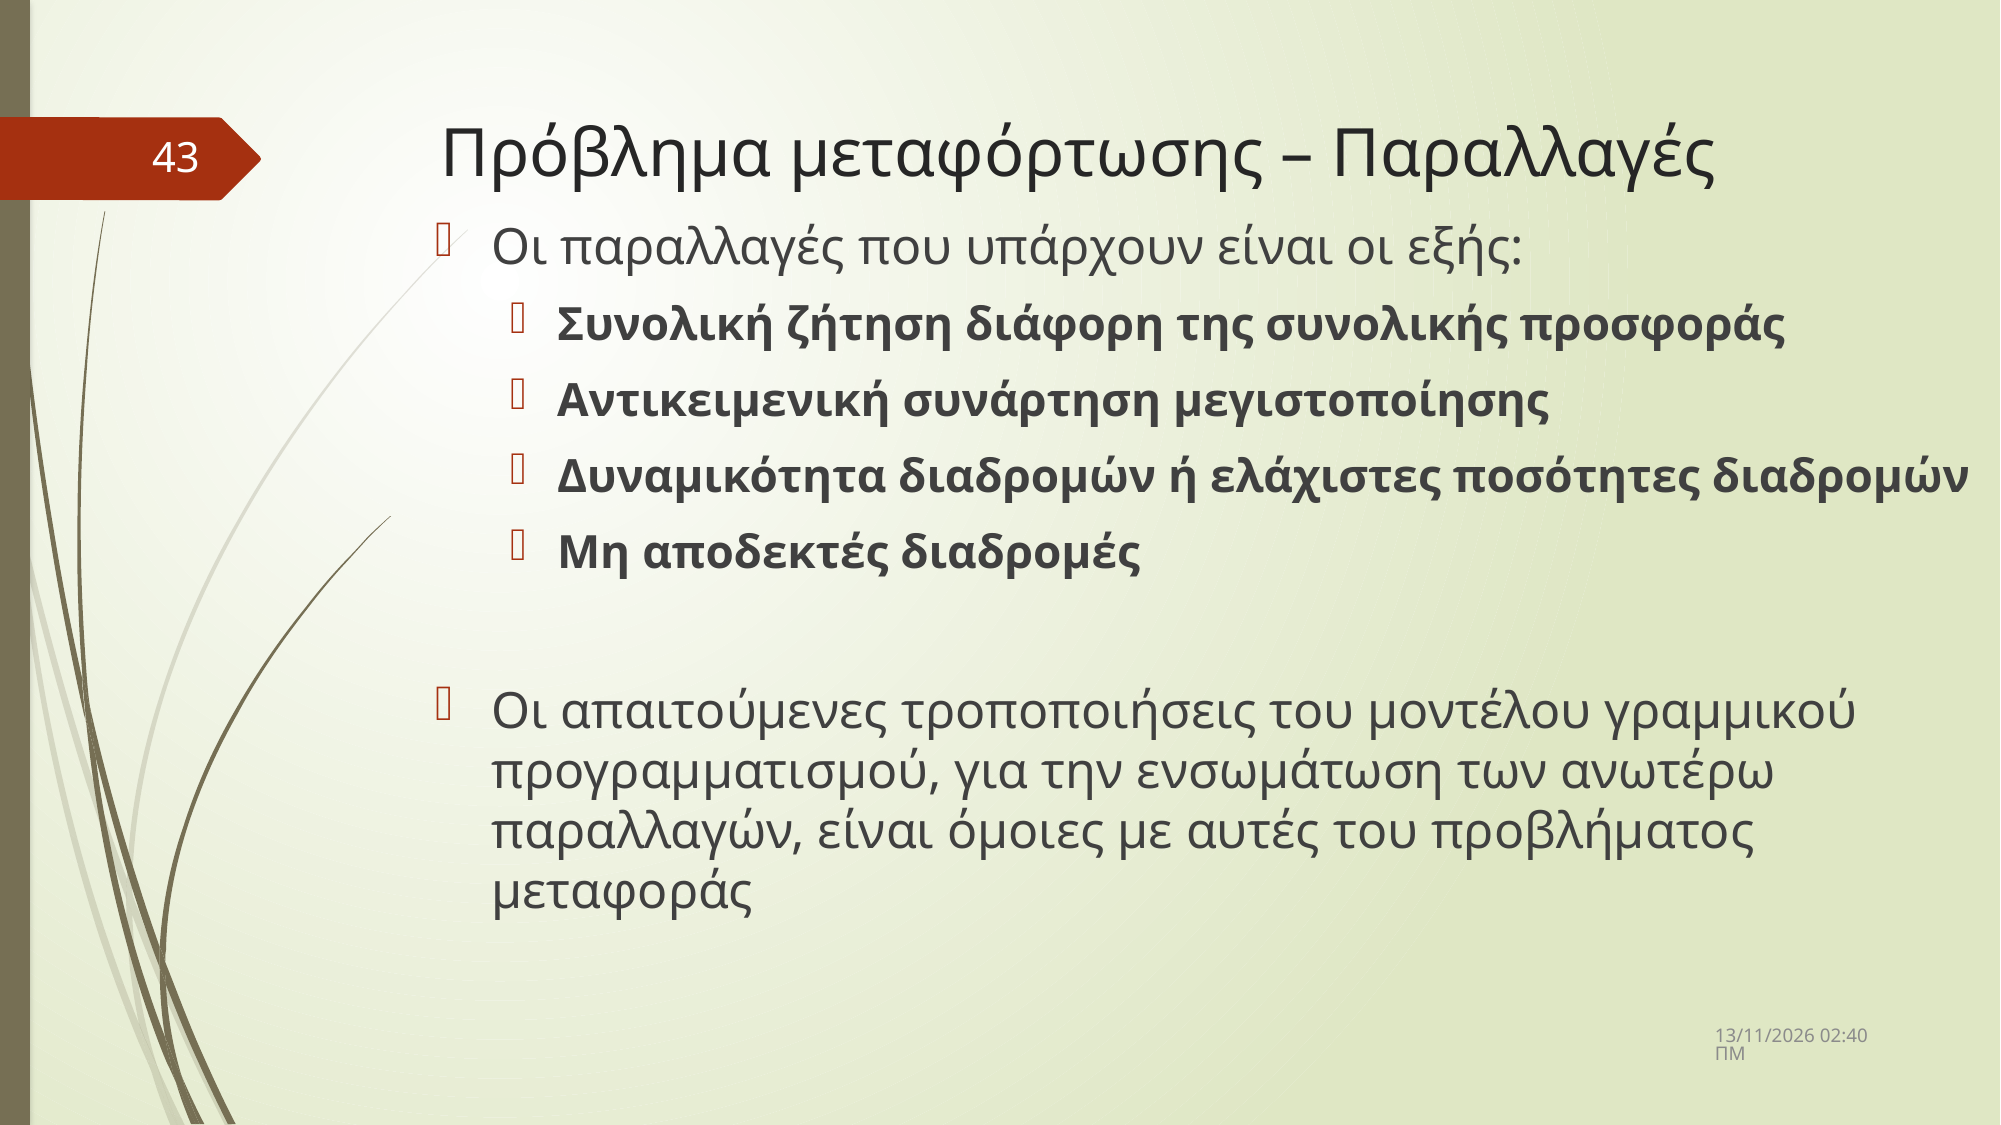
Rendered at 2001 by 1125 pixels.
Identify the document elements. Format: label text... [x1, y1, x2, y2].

title Πρόβλημα μεταφόρτωσης – Παραλλαγές [425, 102, 1888, 206]
slide_number 43 [87, 129, 216, 190]
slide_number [1699, 1005, 1888, 1067]
list Οι παραλλαγές που υπάρχουν είναι οι εξής: Συνολική ζήτηση διάφορη της συνολικής προσφοράς Αντικειμενική συνάρτηση μεγιστοποίησης Δυναμικότητα διαδρομών ή ελάχιστες ποσότητες διαδρομών Μη αποδεκτές διαδρομές Οι απαιτούμενες τροποποιήσεις του μοντέλου γραμμικού προγραμματισμού, για την ενσωμάτωση των ανωτέρω παραλλαγών, είναι όμοιες με αυτές του προβλήματος μεταφοράς [420, 206, 1996, 1121]
